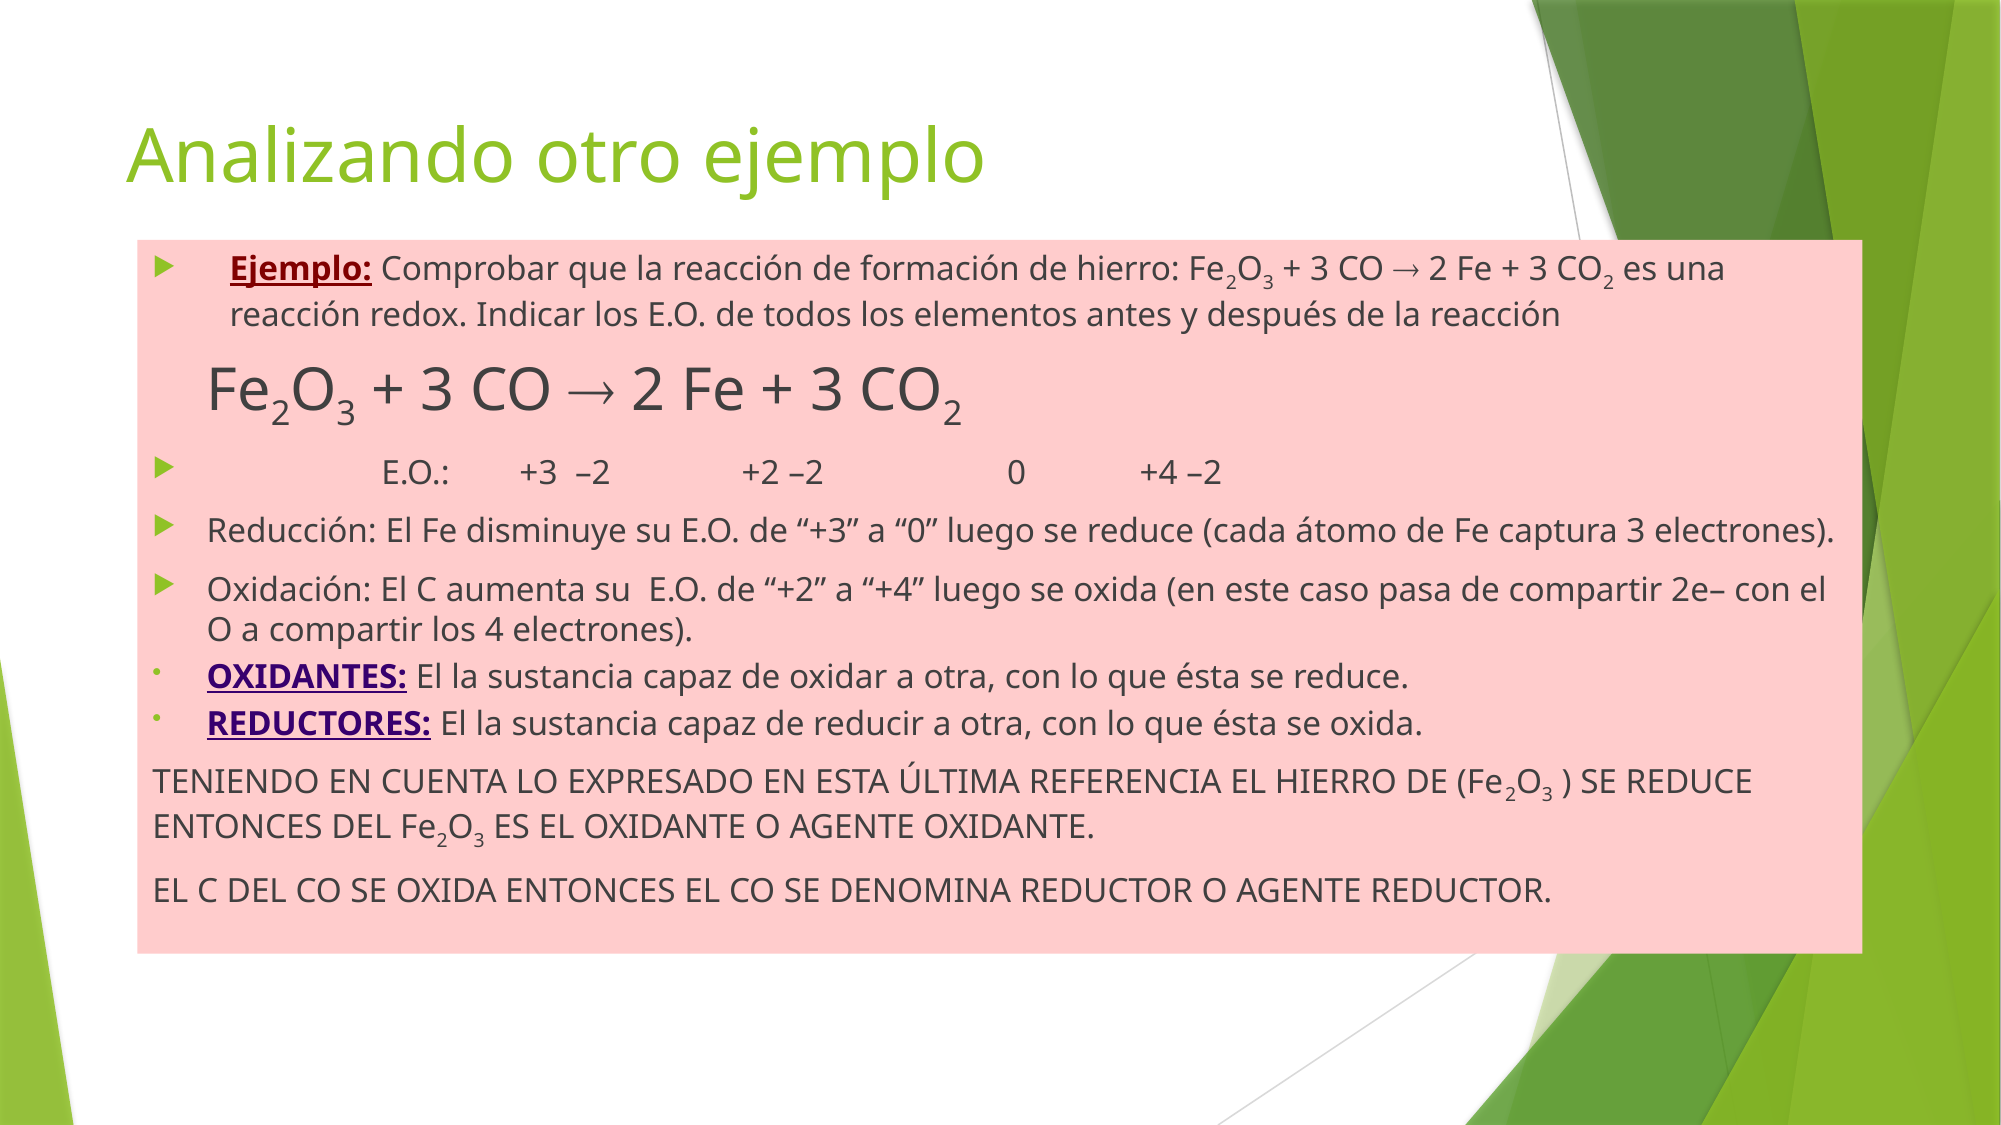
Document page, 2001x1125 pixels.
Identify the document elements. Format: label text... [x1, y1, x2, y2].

list Ejemplo: Comprobar que la reacción de formación de hierro: Fe2O3 + 3 CO  2 Fe + 3 CO2 es una reacción redox. Indicar los E.O. de todos los elementos antes y después de la reacción Fe2O3 + 3 CO  2 Fe + 3 CO2 E.O.: +3 –2 +2 –2 0 +4 –2 Reducción: El Fe disminuye su E.O. de “+3” a “0” luego se reduce (cada átomo de Fe captura 3 electrones). Oxidación: El C aumenta su E.O. de “+2” a “+4” luego se oxida (en este caso pasa de compartir 2e– con el O a compartir los 4 electrones). OXIDANTES: El la sustancia capaz de oxidar a otra, con lo que ésta se reduce. REDUCTORES: El la sustancia capaz de reducir a otra, con lo que ésta se oxida. TENIENDO EN CUENTA LO EXPRESADO EN ESTA ÚLTIMA REFERENCIA EL HIERRO DE (Fe2O3 ) SE REDUCE ENTONCES DEL Fe2O3 ES EL OXIDANTE O AGENTE OXIDANTE. EL C DEL CO SE OXIDA ENTONCES EL CO SE DENOMINA REDUCTOR O AGENTE REDUCTOR. [137, 239, 1863, 954]
title Analizando otro ejemplo [111, 99, 1522, 317]
